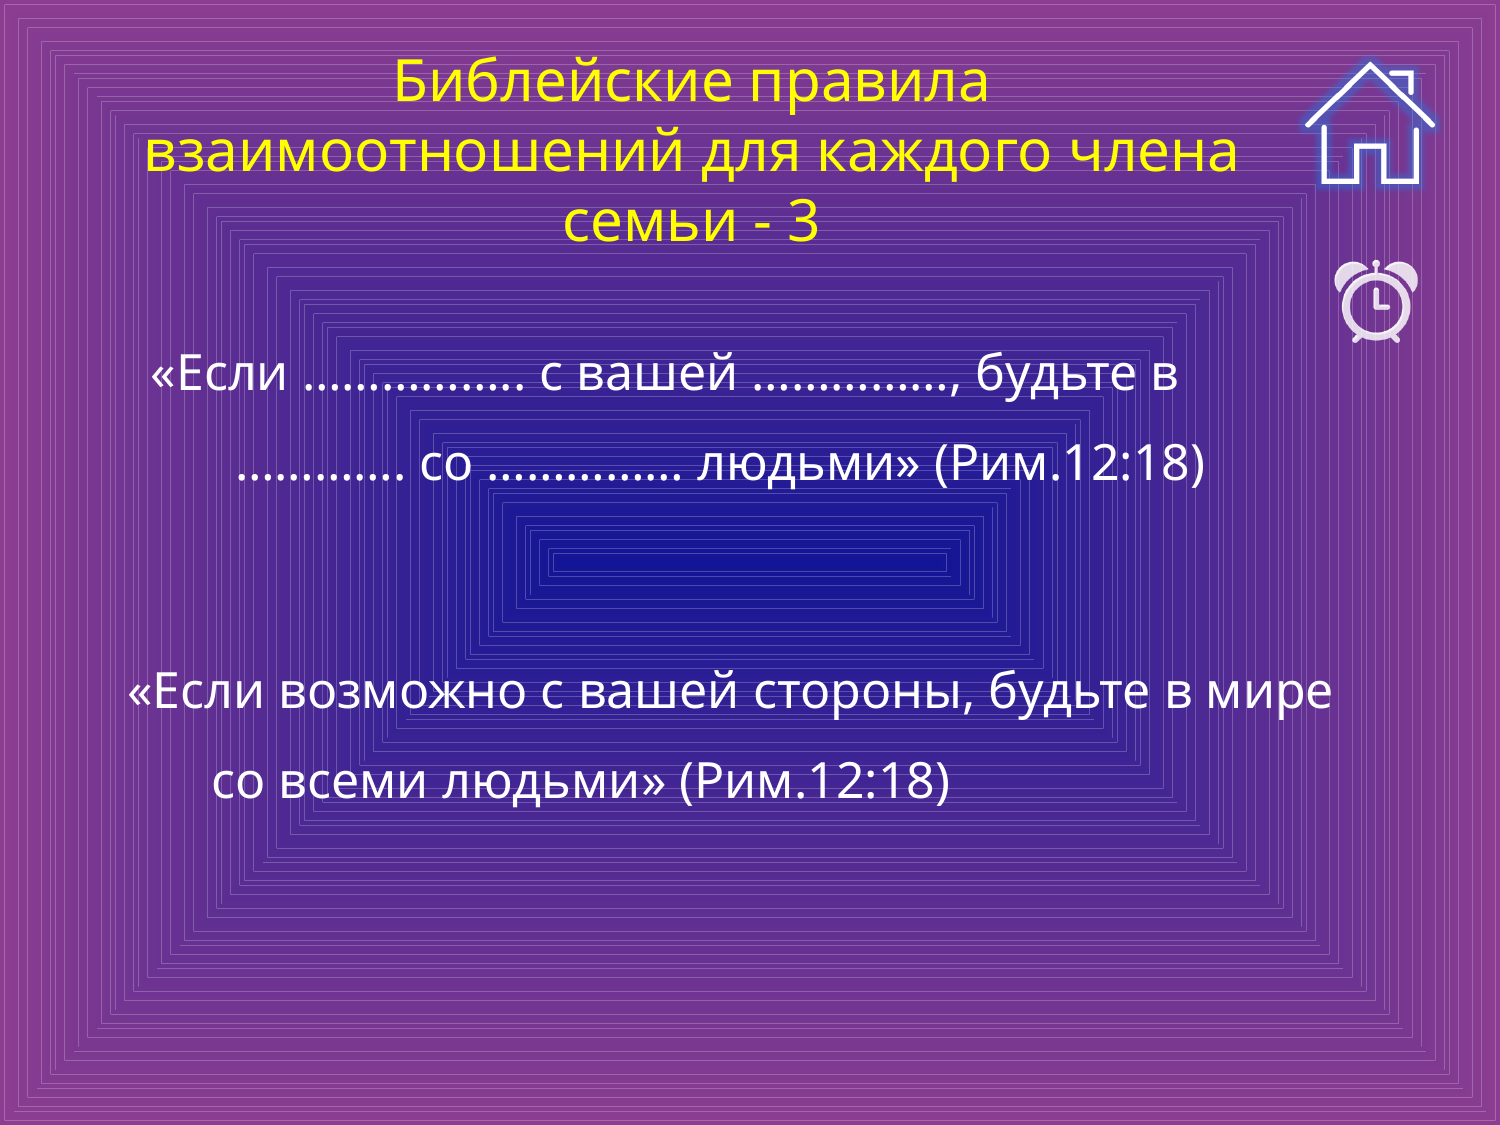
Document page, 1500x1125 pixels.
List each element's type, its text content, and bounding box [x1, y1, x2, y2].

picture [1328, 255, 1424, 350]
picture [1304, 54, 1435, 184]
list «Если …………….. с вашей ……………, будьте в …………. со …………… людьми» (Рим.12:18) [135, 302, 1329, 544]
text_box Библейские правила взаимоотношений для каждого члена семьи - 3 [100, 54, 1284, 243]
text_box «Если возможно с вашей стороны, будьте в мире со всеми людьми» (Рим.12:18) [112, 621, 1353, 863]
